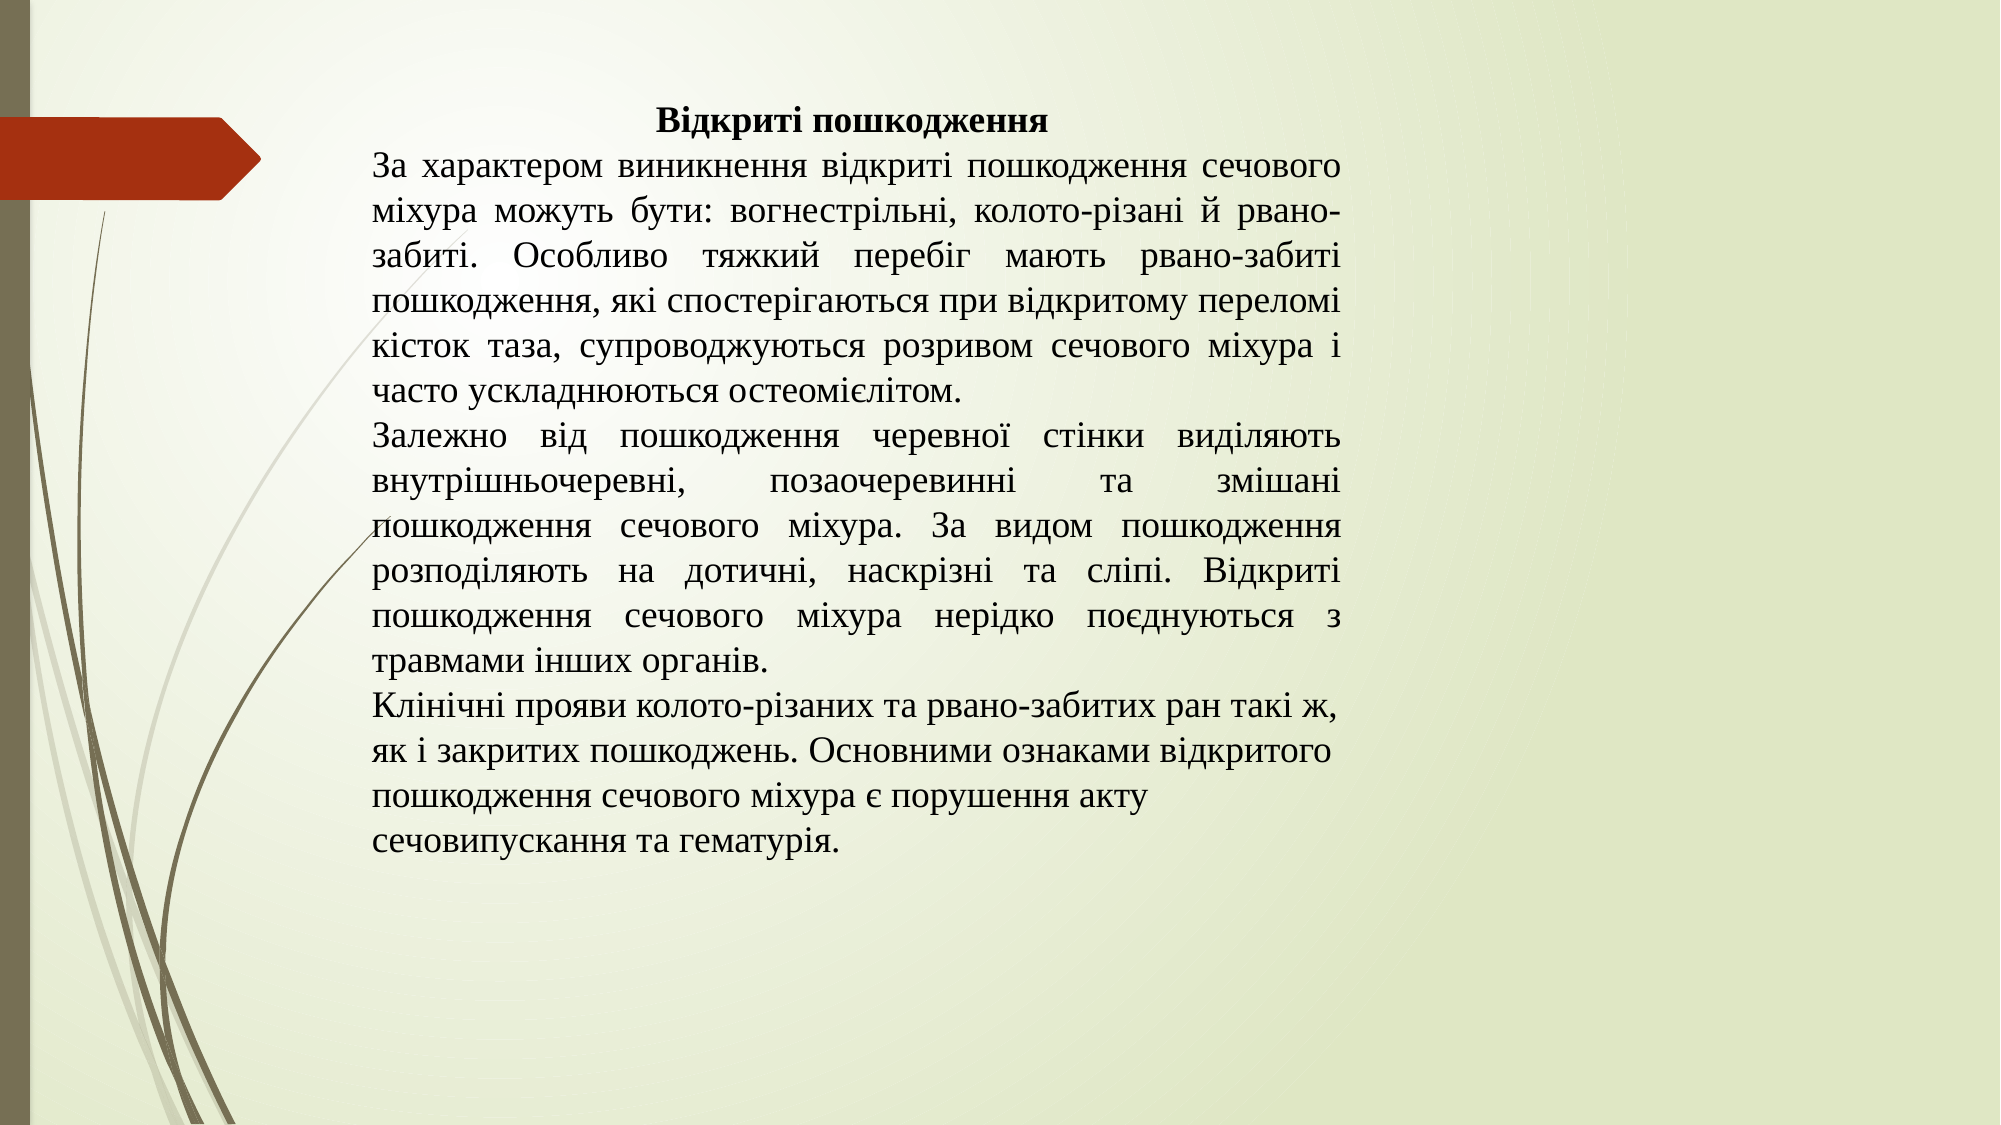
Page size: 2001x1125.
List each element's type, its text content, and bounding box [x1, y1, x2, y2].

text_box Відкриті пошкодження За характером виникнення відкриті пошкодження сечового міхура можуть бути: вогнестрільні, колото-різані й рвано-забиті. Особливо тяжкий перебіг мають рвано-забиті пошкодження, які спостерігаються при відкритому переломі кісток таза, супроводжуються розривом сечового міхура і часто ускладнюються остеомієлітом. Залежно від пошкодження черевної стінки виділяють внутрішньочеревні, позаочеревинні та змішані пошкодження сечового міхура. За видом пошкодження розподіляють на дотичні, наскрізні та сліпі. Відкриті пошкодження сечового міхура нерідко поєднуються з травмами інших органів. Клінічні прояви колото-різаних та рвано-забитих ран такі ж, як і закритих пошкоджень. Основними ознаками відкритого пошкодження сечового міхура є порушення акту сечовипускання та гематурія. [357, 87, 1358, 867]
